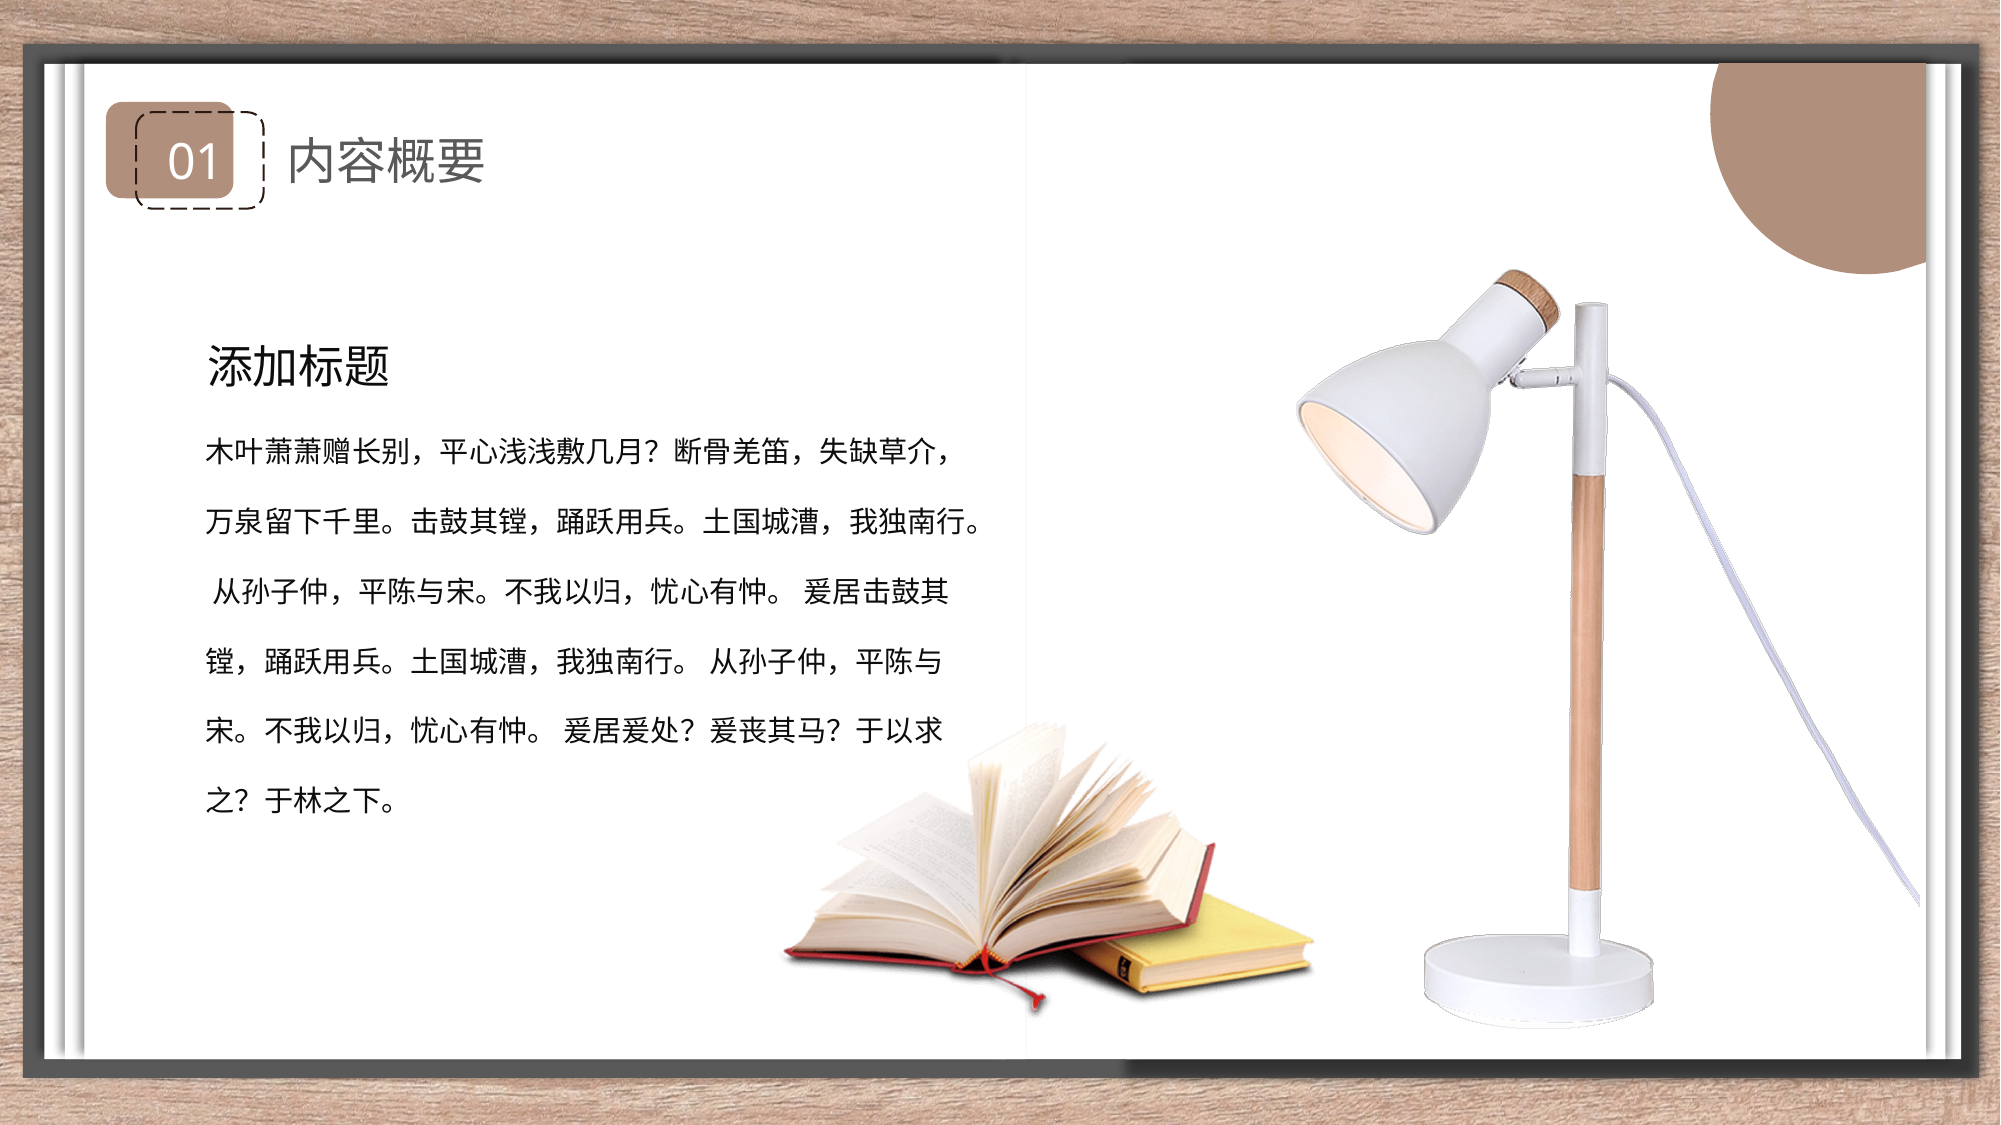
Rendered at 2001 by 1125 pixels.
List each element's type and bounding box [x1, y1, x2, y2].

picture [0, 0, 2000, 1125]
text_box [105, 101, 264, 209]
text_box [44, 63, 1962, 1060]
text_box [190, 330, 986, 1032]
